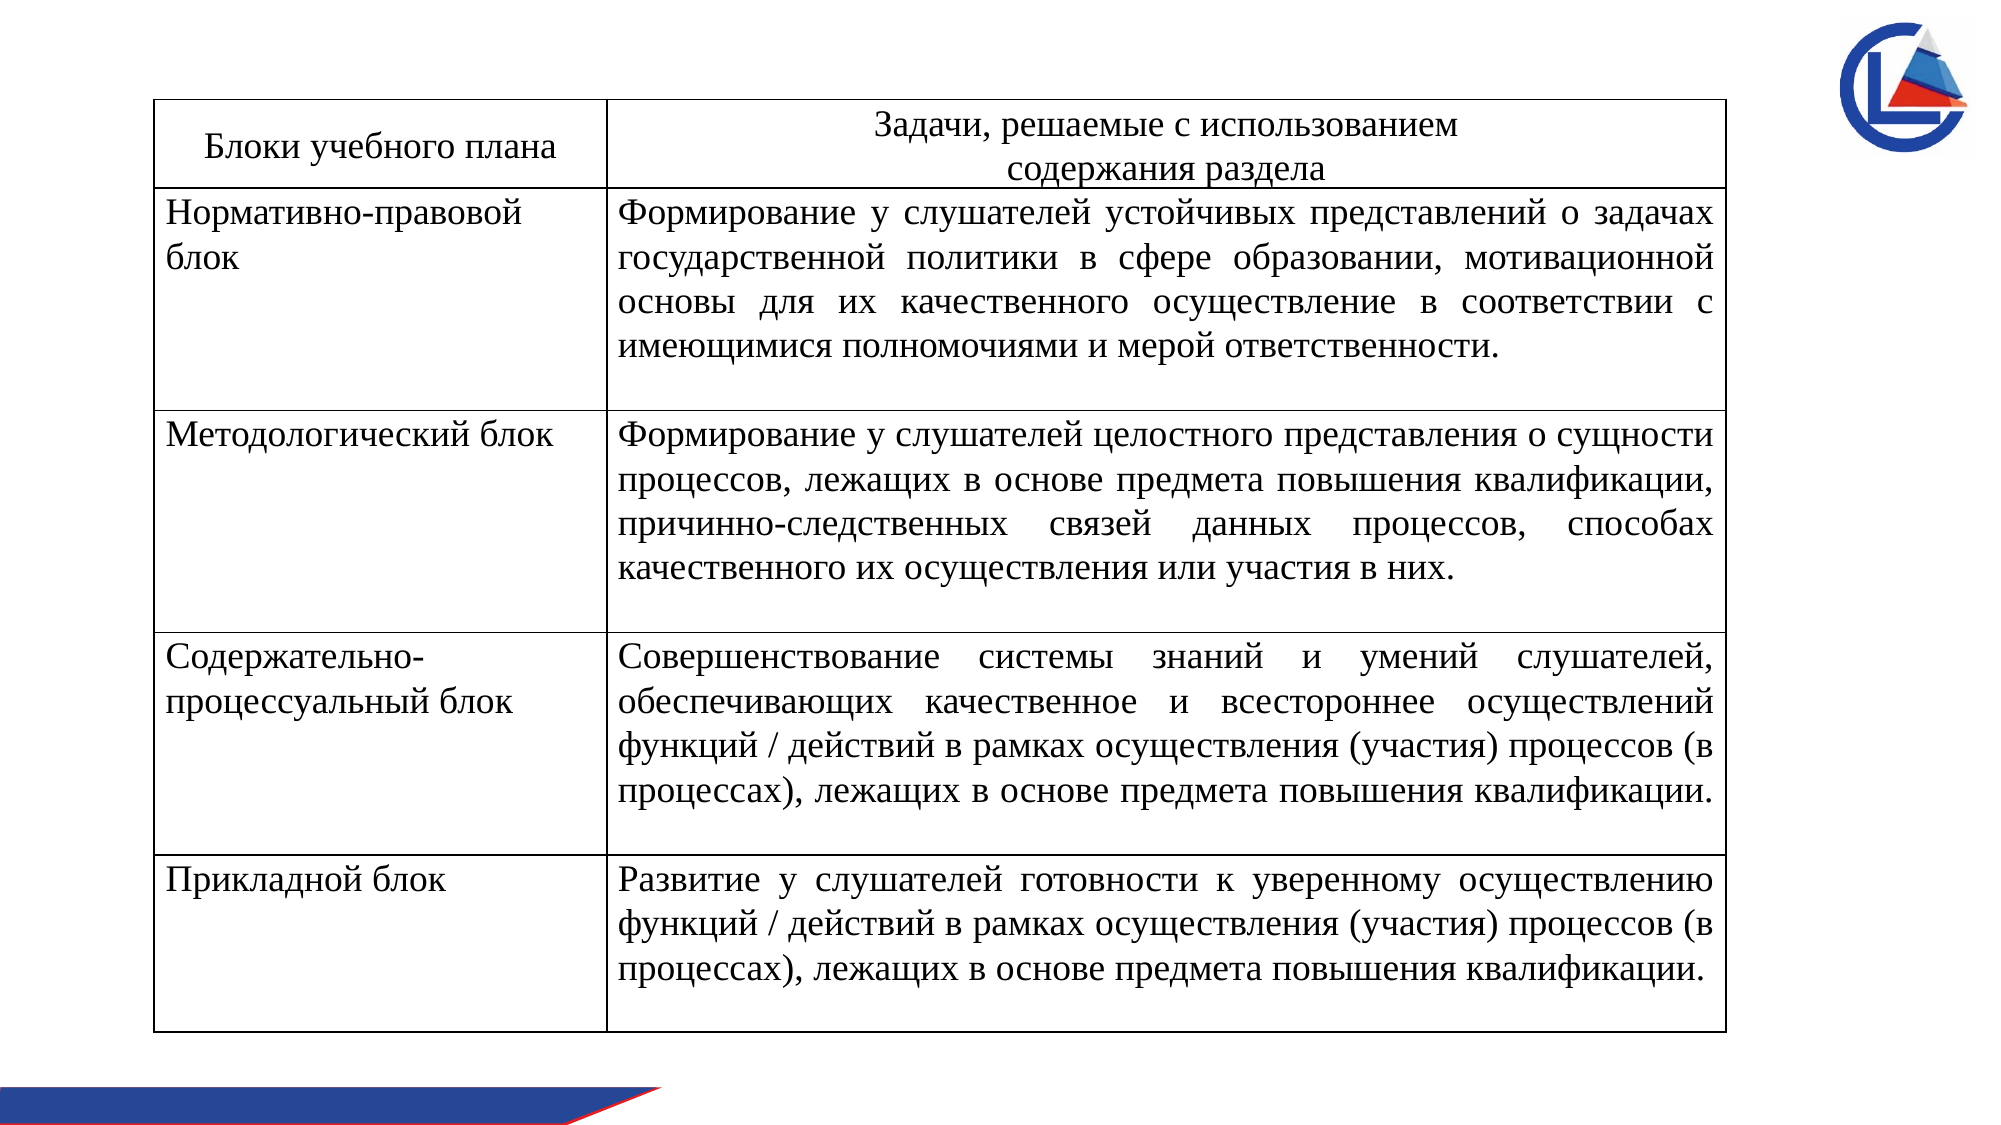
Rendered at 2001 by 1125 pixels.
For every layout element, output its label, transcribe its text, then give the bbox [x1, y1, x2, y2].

table_cell Формирование у слушателей целостного представления о сущности процессов, лежащих в основе предмета повышения квалификации, причинно-следственных связей данных процессов, способах качественного их осуществления или участия в них. [608, 411, 1725, 632]
table_cell Развитие у слушателей готовности к уверенному осуществлению функций / действий в рамках осуществления (участия) процессов (в процессах), лежащих в основе предмета повышения квалификации. [608, 856, 1725, 1031]
table_cell Прикладной блок [155, 856, 606, 1031]
table_header Блоки учебного плана [155, 100, 606, 187]
table_header Задачи, решаемые с использованием содержания раздела [608, 100, 1725, 187]
table_cell Нормативно-правовой блок [155, 189, 606, 410]
table_cell Формирование у слушателей устойчивых представлений о задачах государственной политики в сфере образовании, мотивационной основы для их качественного осуществление в соответствии с имеющимися полномочиями и мерой ответственности. [608, 189, 1725, 410]
picture [1839, 14, 1976, 157]
table_cell Методологический блок [155, 411, 606, 632]
table_cell Содержательно-процессуальный блок [155, 633, 606, 854]
table_cell Совершенствование системы знаний и умений слушателей, обеспечивающих качественное и всестороннее осуществлений функций / действий в рамках осуществления (участия) процессов (в процессах), лежащих в основе предмета повышения квалификации. [608, 633, 1725, 854]
